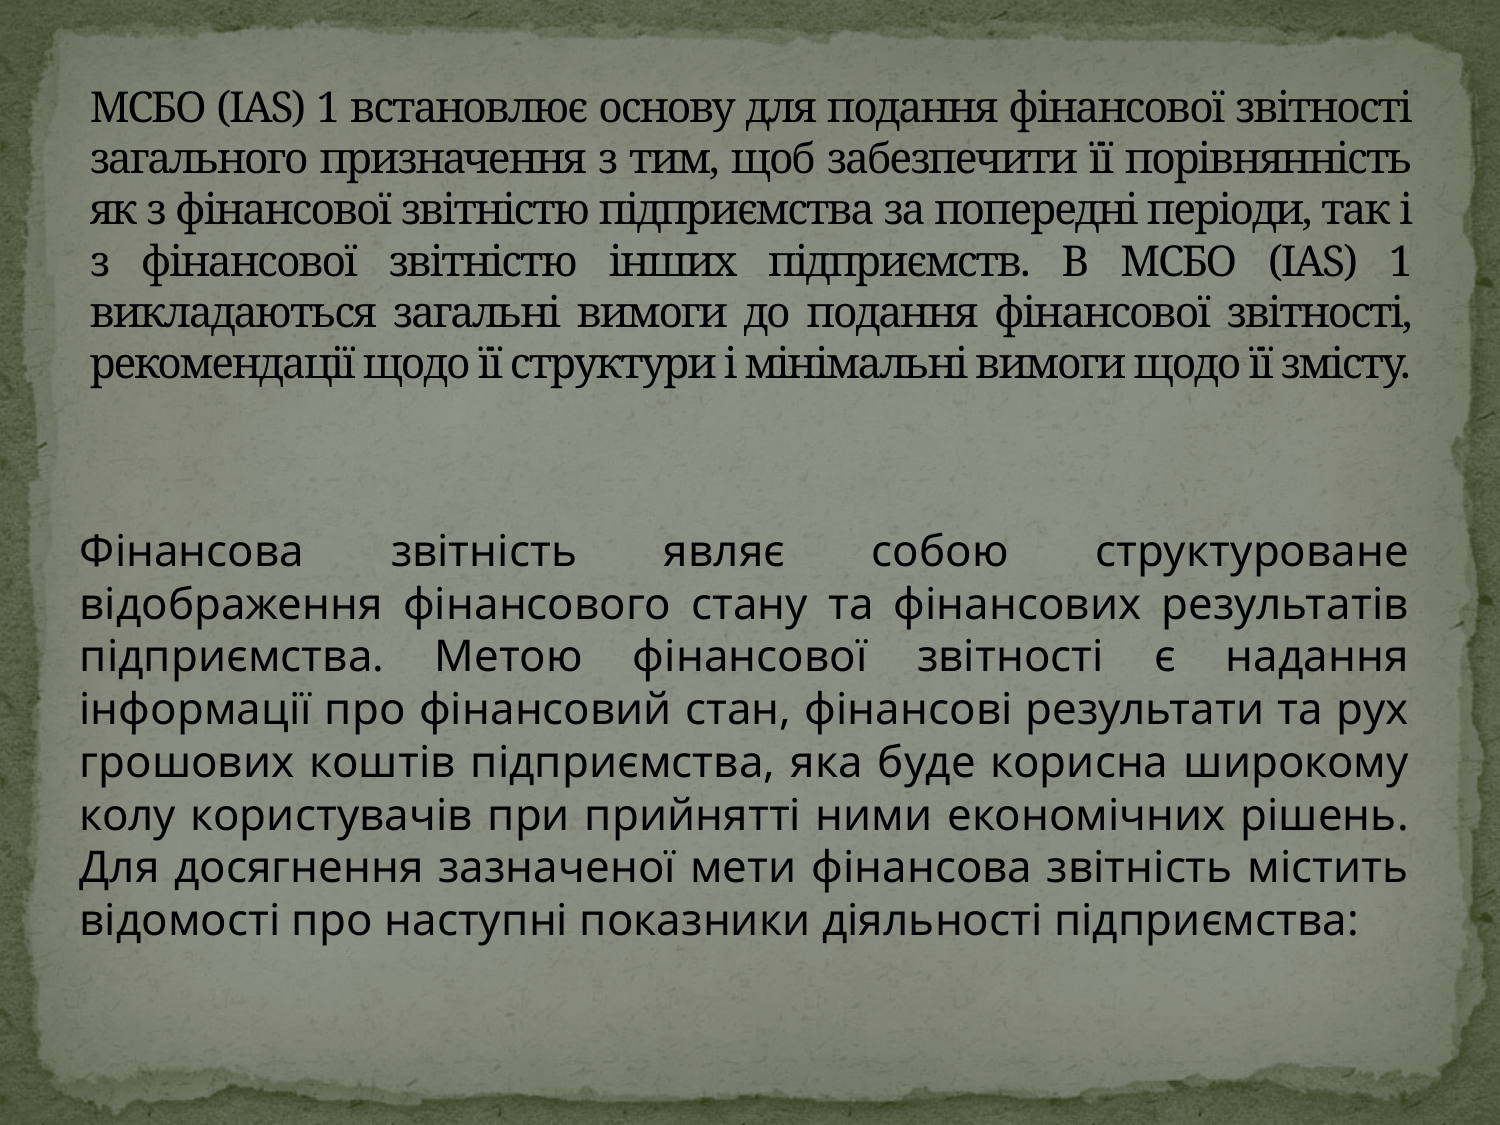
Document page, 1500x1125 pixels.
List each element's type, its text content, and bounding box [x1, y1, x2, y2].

title МСБО (IAS) 1 встановлює основу для подання фінансової звітності загального призначення з тим, щоб забезпечити її порівнянність як з фінансової звітністю підприємства за попередні періоди, так і з фінансової звітністю інших підприємств. В МСБО (IAS) 1 викладаються загальні вимоги до подання фінансової звітності, рекомендації щодо її структури і мінімальні вимоги щодо її змісту. [74, 24, 1425, 492]
list Фінансова звітність являє собою структуроване відображення фінансового стану та фінансових результатів підприємства. Метою фінансової звітності є надання інформації про фінансовий стан, фінансові результати та рух грошових коштів підприємства, яка буде корисна широкому колу користувачів при прийнятті ними економічних рішень. Для досягнення зазначеної мети фінансова звітність містить відомості про наступні показники діяльності підприємства: [64, 515, 1425, 1000]
